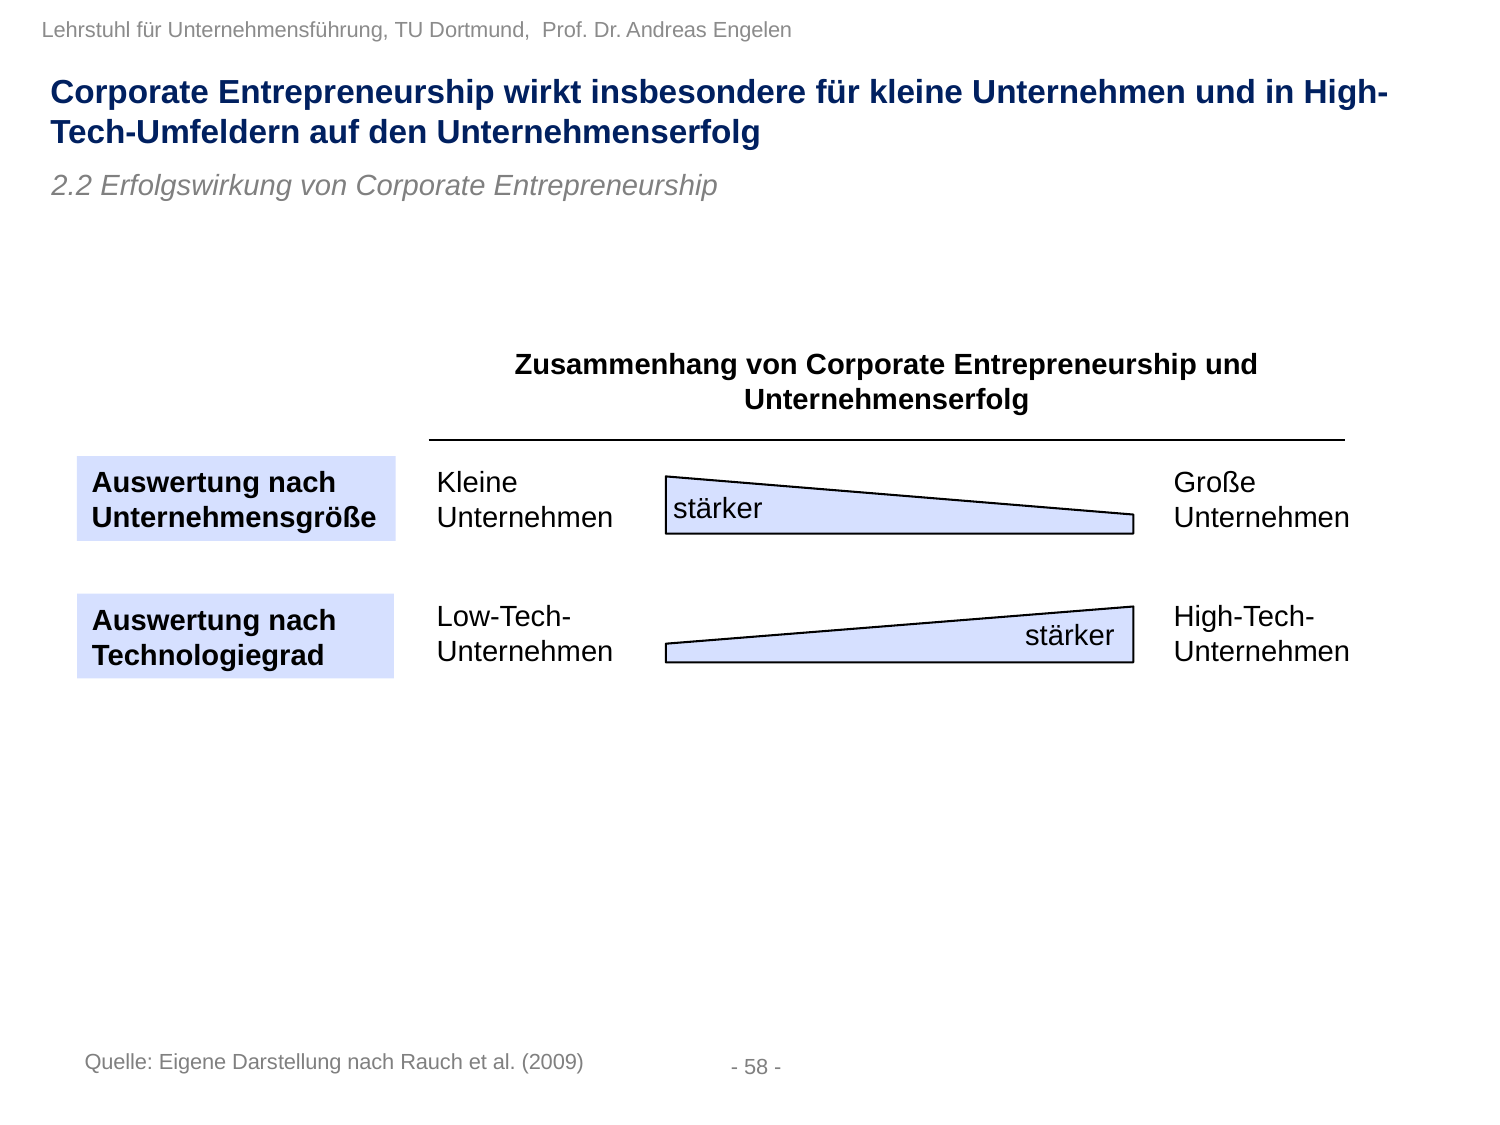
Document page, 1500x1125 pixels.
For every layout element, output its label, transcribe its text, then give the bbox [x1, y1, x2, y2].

text_box Quelle: Eigene Darstellung nach Rauch et al. (2009) [69, 1039, 601, 1081]
text_box Zusammenhang von Corporate Entrepreneurship und Unternehmenserfolg [425, 337, 1348, 423]
text_box Low-Tech-Unternehmen [421, 590, 635, 656]
text_box Auswertung nach Unternehmensgröße [76, 456, 396, 541]
chart [653, 457, 1140, 720]
text_box Corporate Entrepreneurship wirkt insbesondere für kleine Unternehmen und in High-Tech-Umfeldern auf den Unternehmenserfolg [35, 63, 1433, 158]
text_box 2.2 Erfolgswirkung von Corporate Entrepreneurship [36, 159, 734, 244]
text_box Große Unternehmen [1158, 456, 1372, 541]
text_box - 58 - [599, 1045, 913, 1087]
text_box Kleine Unternehmen [421, 456, 635, 541]
text_box Auswertung nach Technologiegrad [77, 593, 394, 679]
text_box High-Tech-Unternehmen [1158, 590, 1372, 656]
